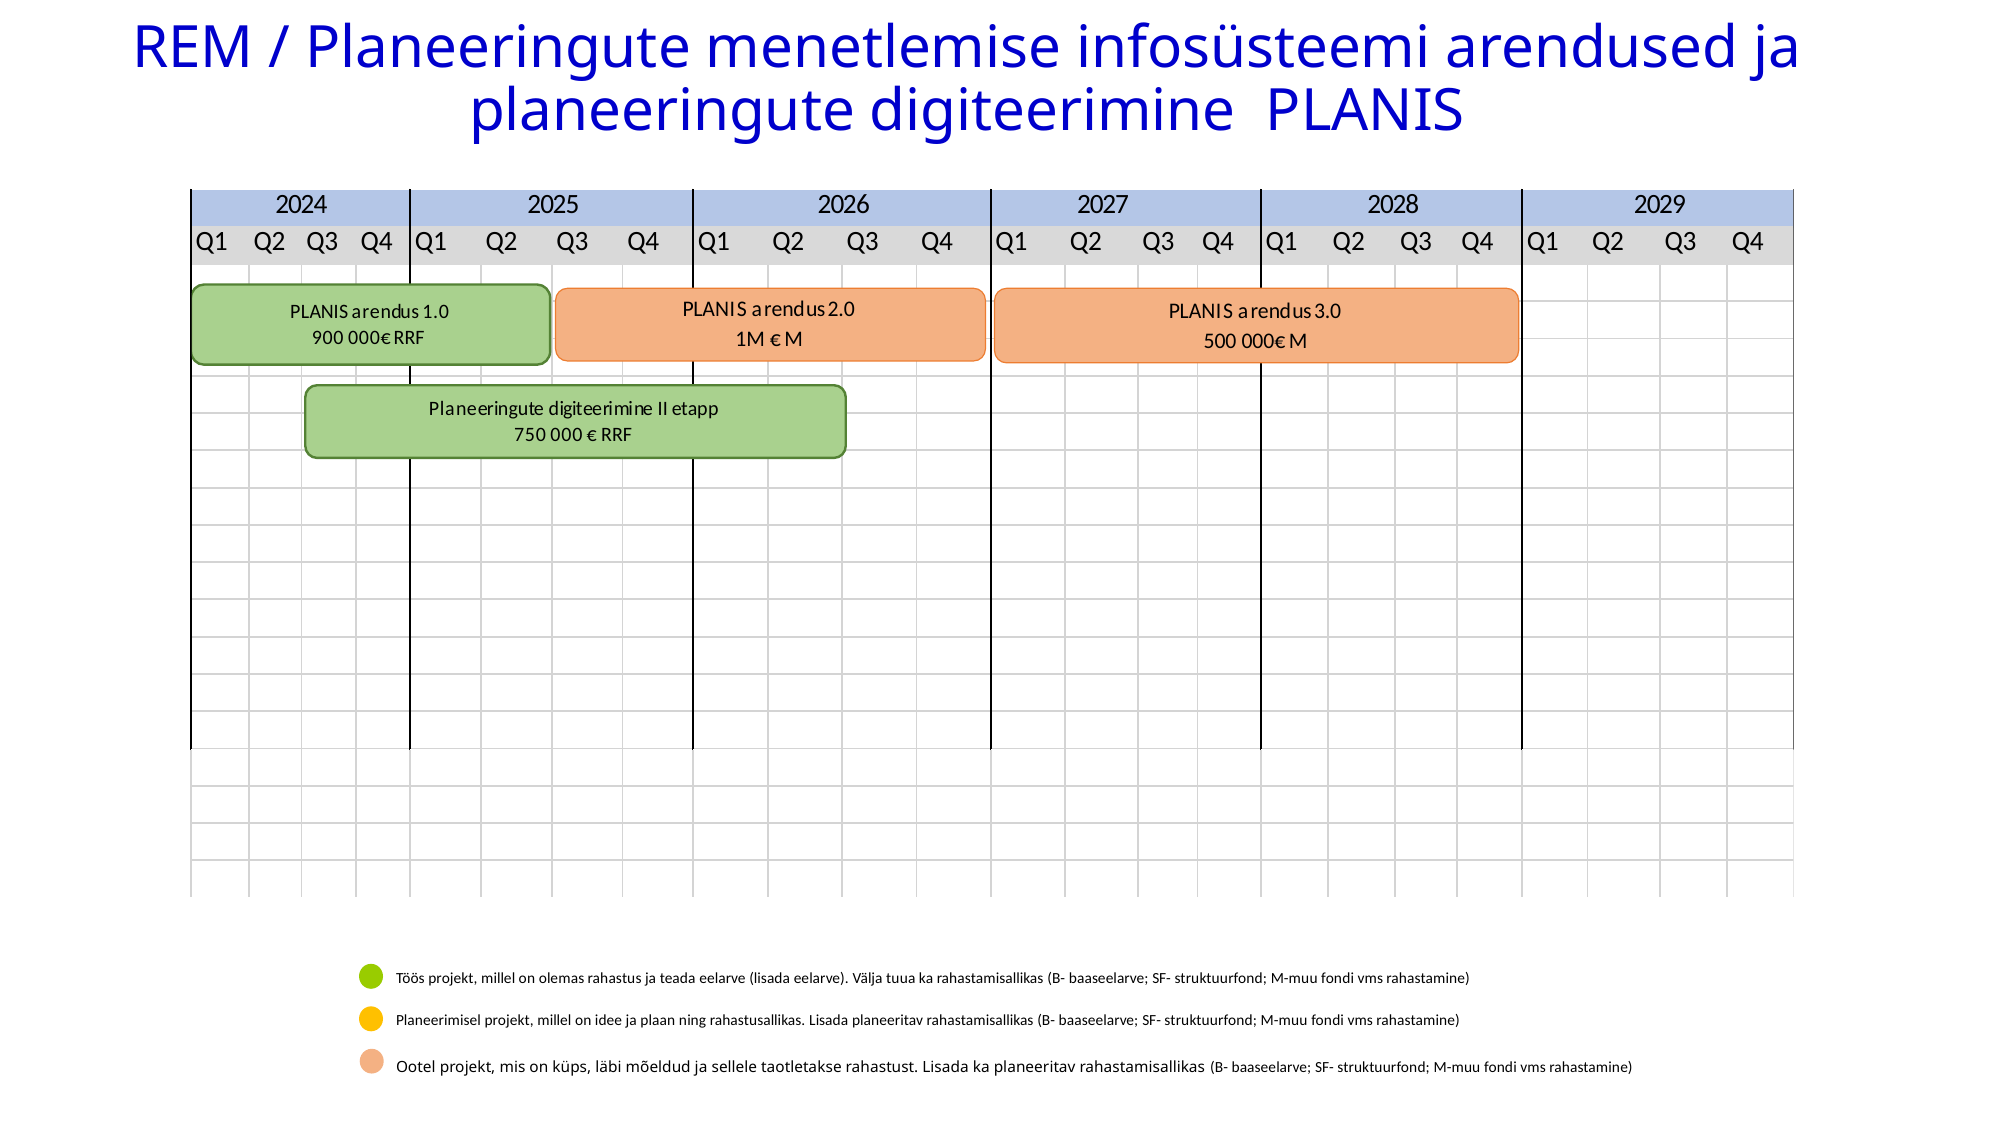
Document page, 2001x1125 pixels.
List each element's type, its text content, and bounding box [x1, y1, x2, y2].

text_box [359, 1006, 383, 1031]
text_box Planeerimisel projekt, millel on idee ja plaan ning rahastusallikas. Lisada planeeritav rahastamisallikas (B- baaseelarve; SF- struktuurfond; M-muu fondi vms rahastamine) [396, 1007, 1687, 1029]
text_box [359, 964, 383, 989]
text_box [190, 188, 1796, 899]
text_box [360, 1049, 384, 1074]
text_box Töös projekt, millel on olemas rahastus ja teada eelarve (lisada eelarve). Välja tuua ka rahastamisallikas (B- baaseelarve; SF- struktuurfond; M-muu fondi vms rahastamine) [396, 966, 1550, 987]
title REM / Planeeringute menetlemise infosüsteemi arendused ja planeeringute digiteerimine PLANIS [17, 0, 1917, 167]
text_box Ootel projekt, mis on küps, läbi mõeldud ja sellele taotletakse rahastust. Lisada ka planeeritav rahastamisallikas (B- baaseelarve; SF- struktuurfond; M-muu fondi vms rahastamine) [396, 1054, 1687, 1076]
